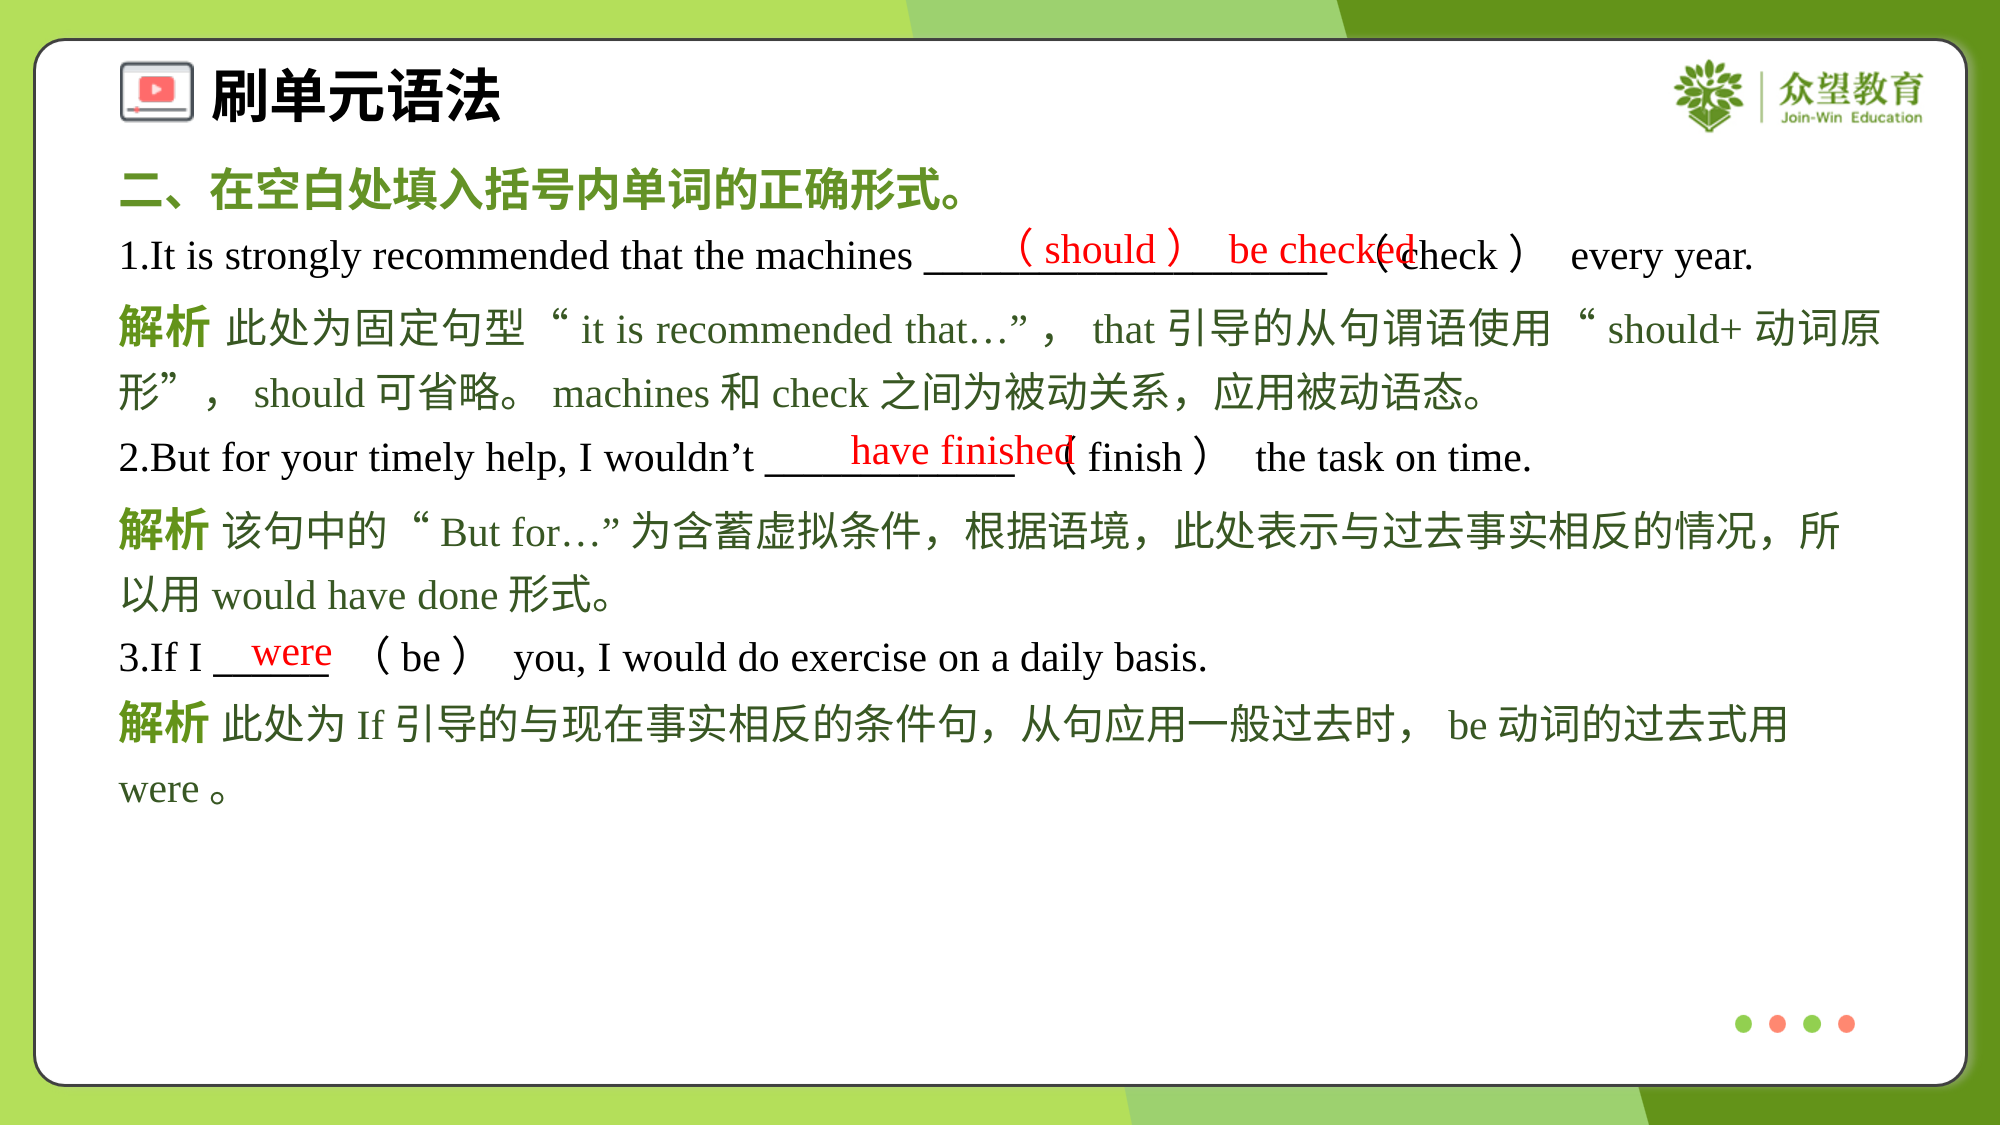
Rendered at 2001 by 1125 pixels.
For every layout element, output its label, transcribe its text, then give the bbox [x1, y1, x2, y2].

text_box 3.If I ______ （be） you, I would do exercise on a daily basis. [118, 616, 1883, 674]
text_box 解析 该句中的“But for…”为含蓄虚拟条件，根据语境，此处表示与过去事实相反的情况，所以用would have done形式。 [118, 486, 1883, 613]
picture [0, 0, 2000, 1125]
text_box （should） be checked [994, 209, 1416, 267]
text_box have finished [841, 410, 1085, 468]
text_box 1.It is strongly recommended that the machines _____________________ （check） every year. [118, 215, 1883, 273]
text_box 二、在空白处填入括号内单词的正确形式。 [118, 146, 1883, 215]
text_box 解析 此处为固定句型“it is recommended that…”，that引导的从句谓语使用“should+动词原形”，should可省略。machines和check之间为被动关系，应用被动语态。 [118, 284, 1883, 411]
text_box 2.But for your timely help, I wouldn’t _____________ （finish） the task on time. [118, 416, 1883, 474]
text_box 解析 此处为If引导的与现在事实相反的条件句，从句应用一般过去时，be动词的过去式用were。 [118, 679, 1902, 742]
text_box were [246, 610, 338, 669]
